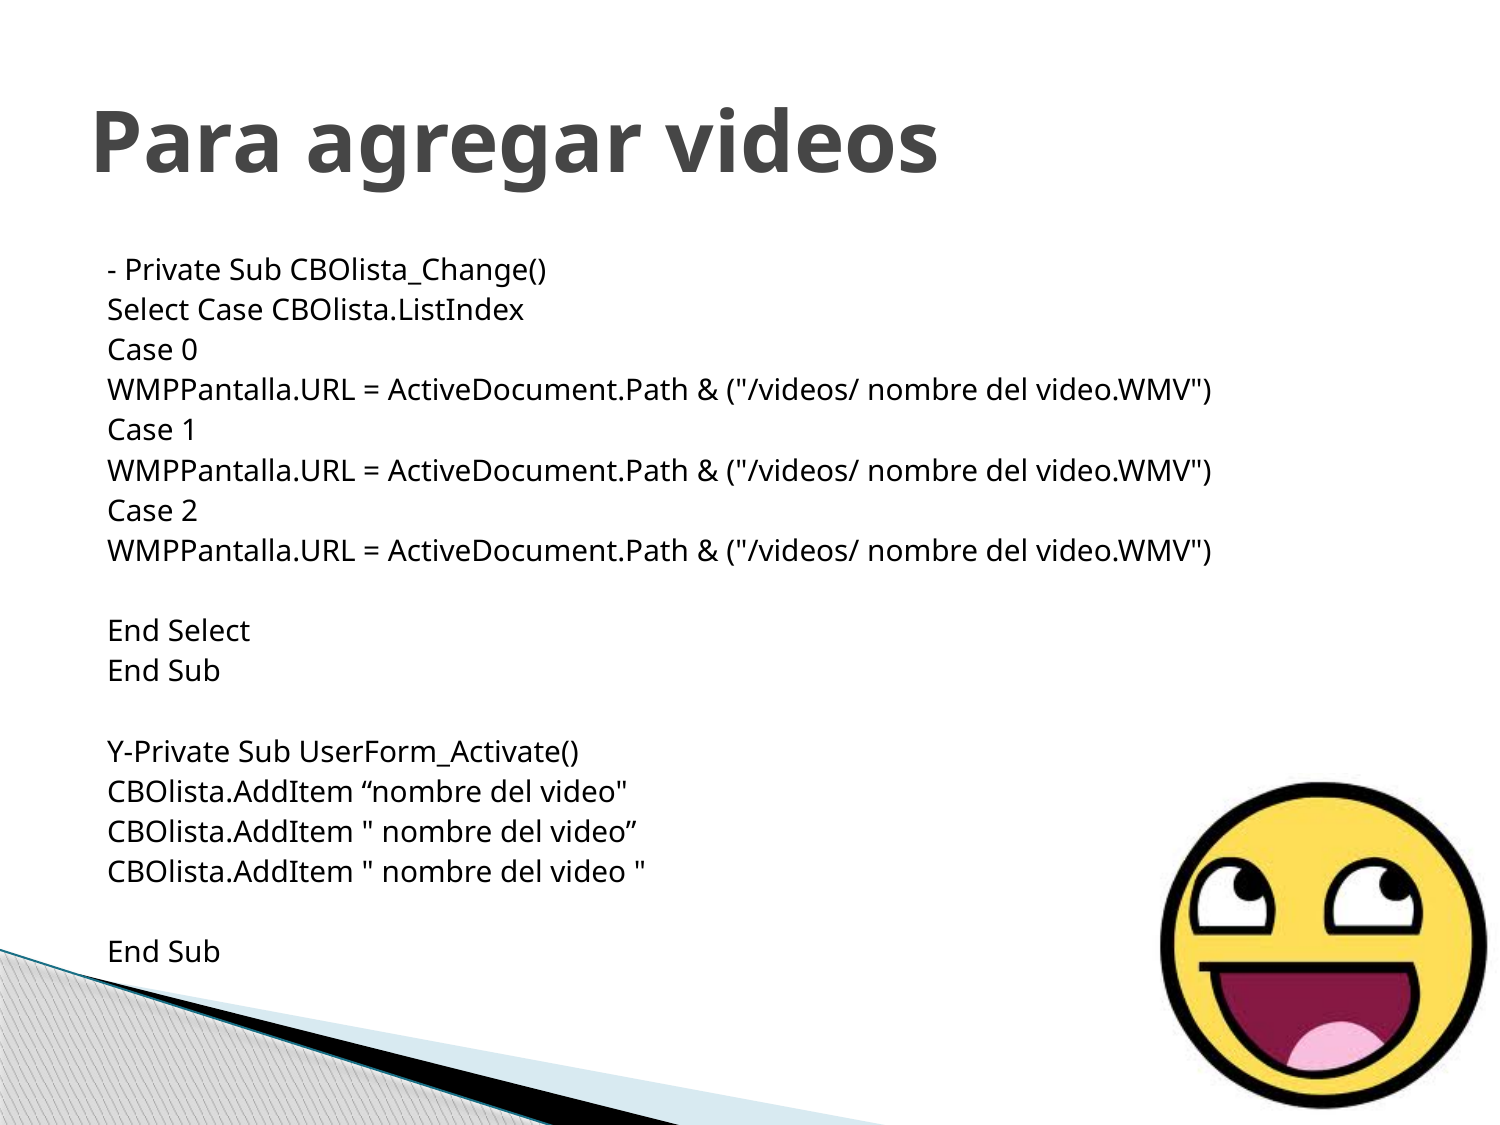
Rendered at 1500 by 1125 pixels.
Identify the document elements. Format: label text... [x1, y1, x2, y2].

list - Private Sub CBOlista_Change() Select Case CBOlista.ListIndex Case 0 WMPPantalla.URL = ActiveDocument.Path & ("/videos/ nombre del video.WMV") Case 1 WMPPantalla.URL = ActiveDocument.Path & ("/videos/ nombre del video.WMV") Case 2 WMPPantalla.URL = ActiveDocument.Path & ("/videos/ nombre del video.WMV") End Select End Sub Y-Private Sub UserForm_Activate() CBOlista.AddItem “nombre del video" CBOlista.AddItem " nombre del video” CBOlista.AddItem " nombre del video " End Sub [75, 243, 1425, 986]
title Para agregar videos [75, 45, 1425, 233]
picture [1148, 773, 1500, 1125]
